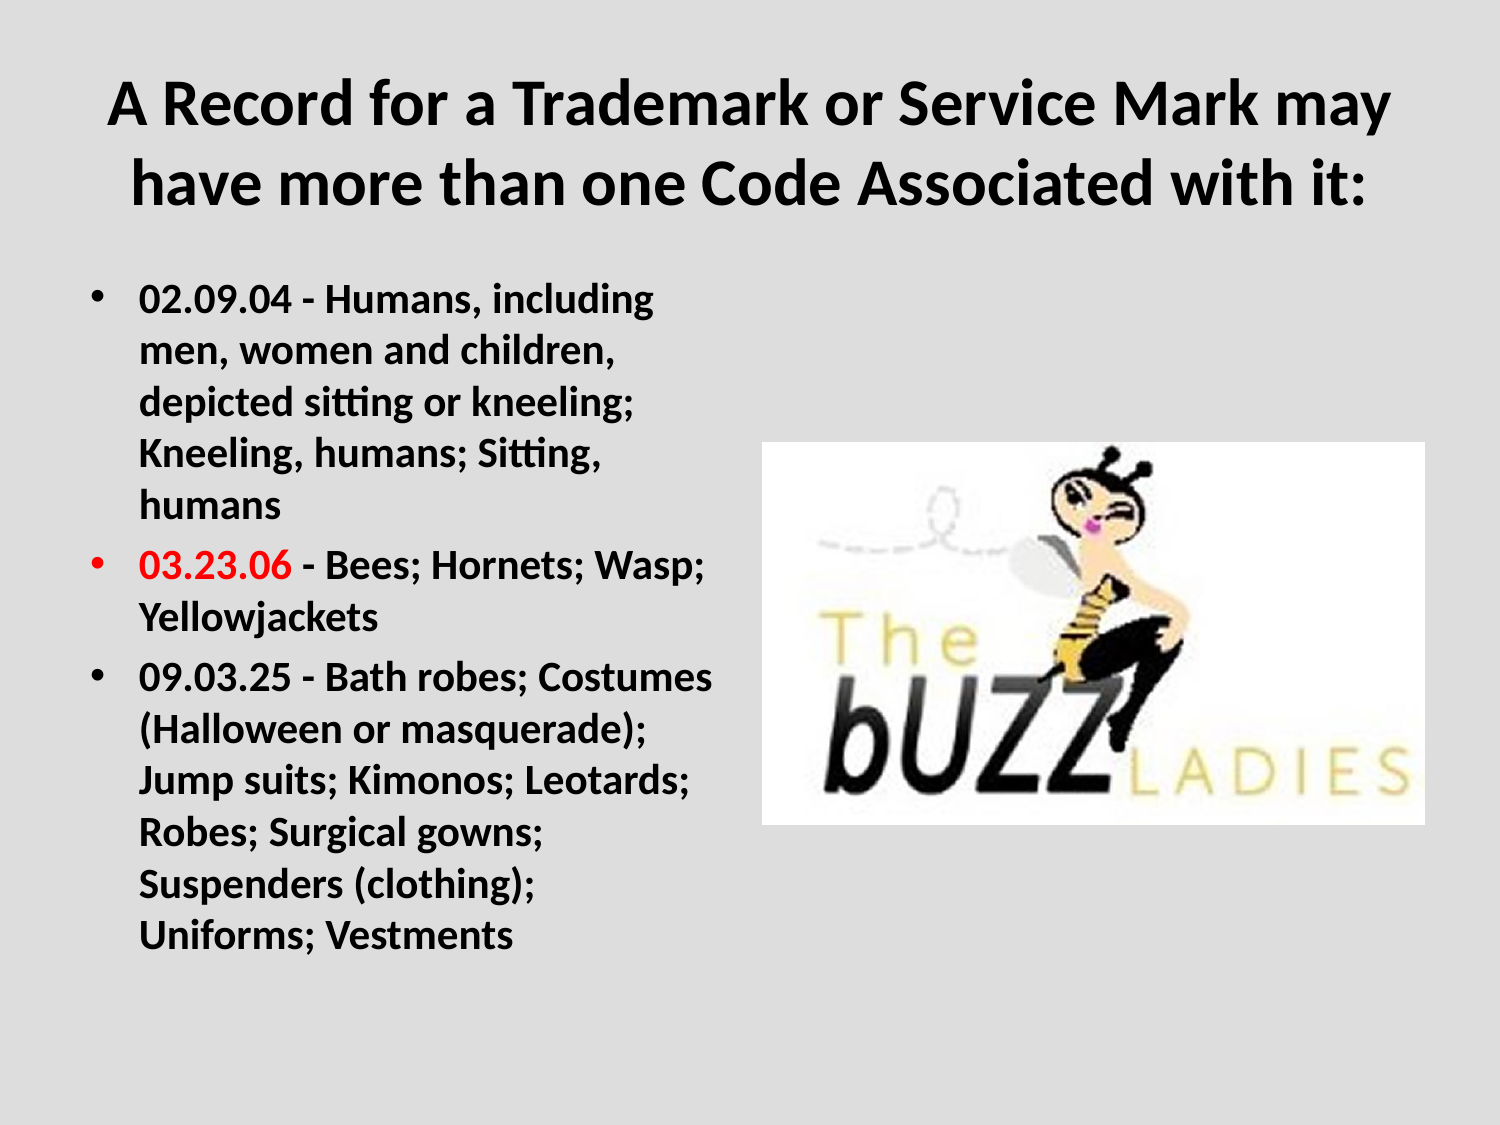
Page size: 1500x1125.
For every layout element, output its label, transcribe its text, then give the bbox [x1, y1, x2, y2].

list 02.09.04 - Humans, including men, women and children, depicted sitting or kneeling; Kneeling, humans; Sitting, humans 03.23.06 - Bees; Hornets; Wasp; Yellowjackets 09.03.25 - Bath robes; Costumes (Halloween or masquerade); Jump suits; Kimonos; Leotards; Robes; Surgical gowns; Suspenders (clothing); Uniforms; Vestments [75, 262, 738, 1005]
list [762, 442, 1426, 825]
title A Record for a Trademark or Service Mark may have more than one Code Associated with it: [75, 45, 1425, 233]
